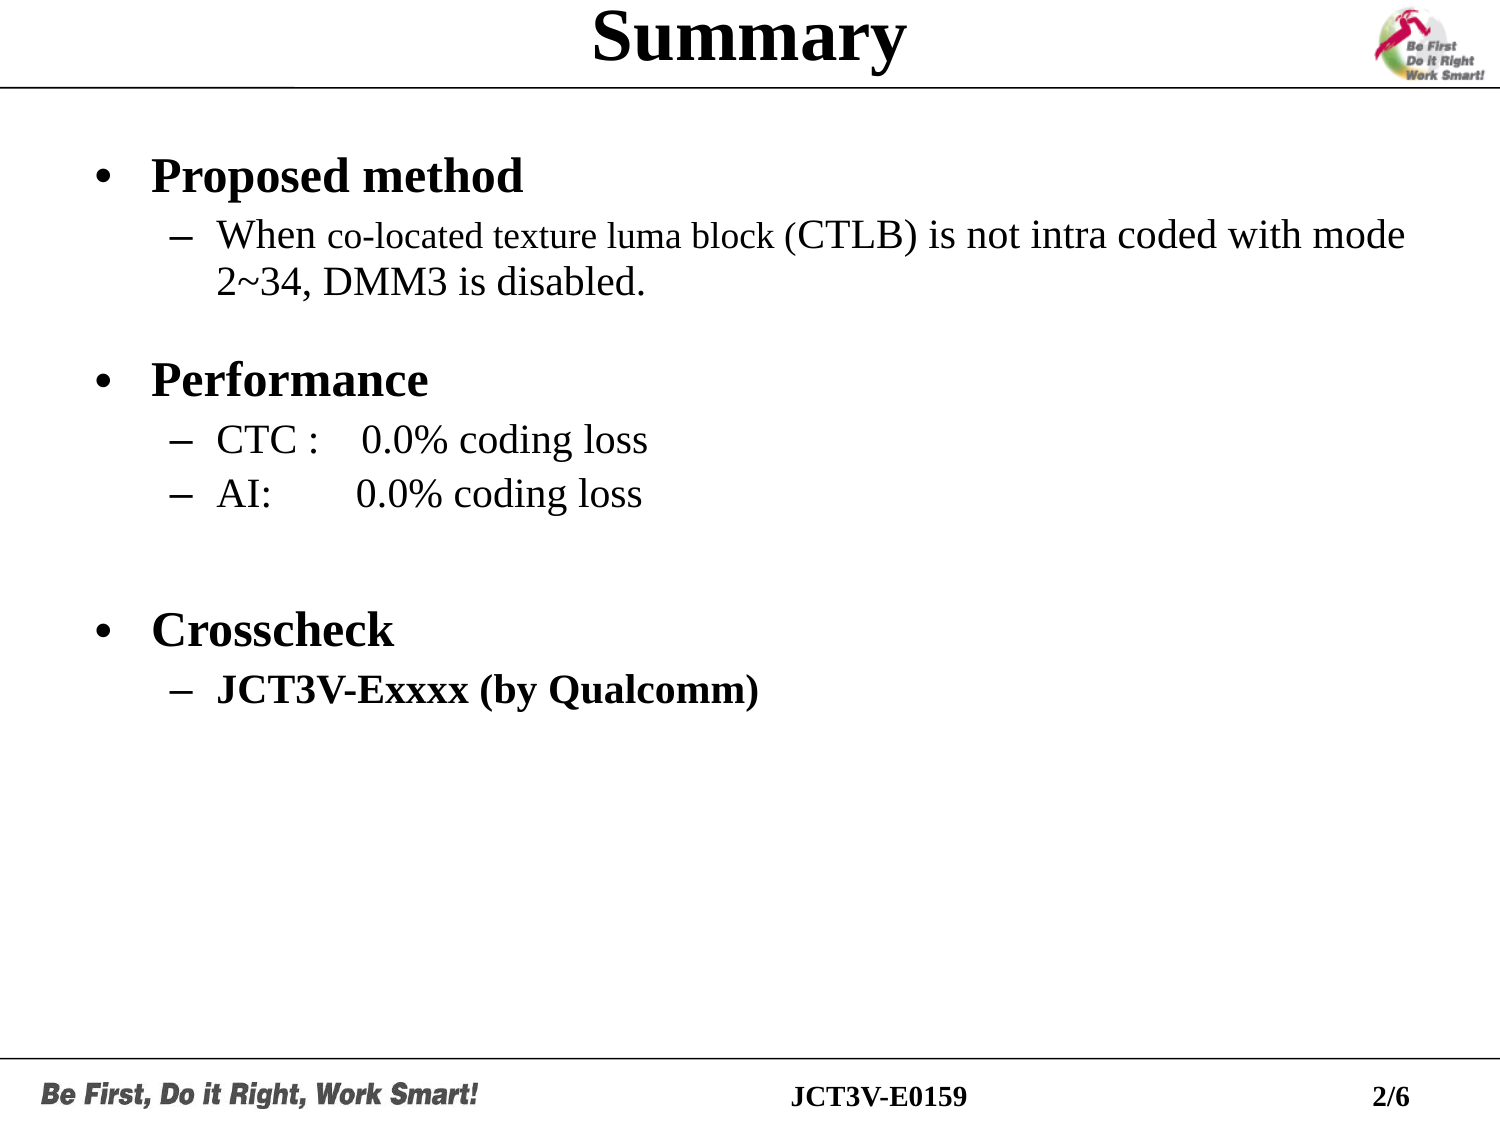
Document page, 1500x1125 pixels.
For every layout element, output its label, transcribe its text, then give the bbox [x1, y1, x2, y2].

slide_number 2/6 [1074, 1065, 1425, 1125]
picture [1426, 5, 1489, 83]
picture [41, 1082, 478, 1109]
title Summary [74, 0, 1426, 130]
list Proposed method When co-located texture luma block (CTLB) is not intra coded with mode 2~34, DMM3 is disabled. Performance CTC : 0.0% coding loss AI: 0.0% coding loss Crosscheck JCT3V-Exxxx (by Qualcomm) [79, 140, 1430, 1032]
text_box JCT3V-E0159 [632, 1065, 983, 1125]
